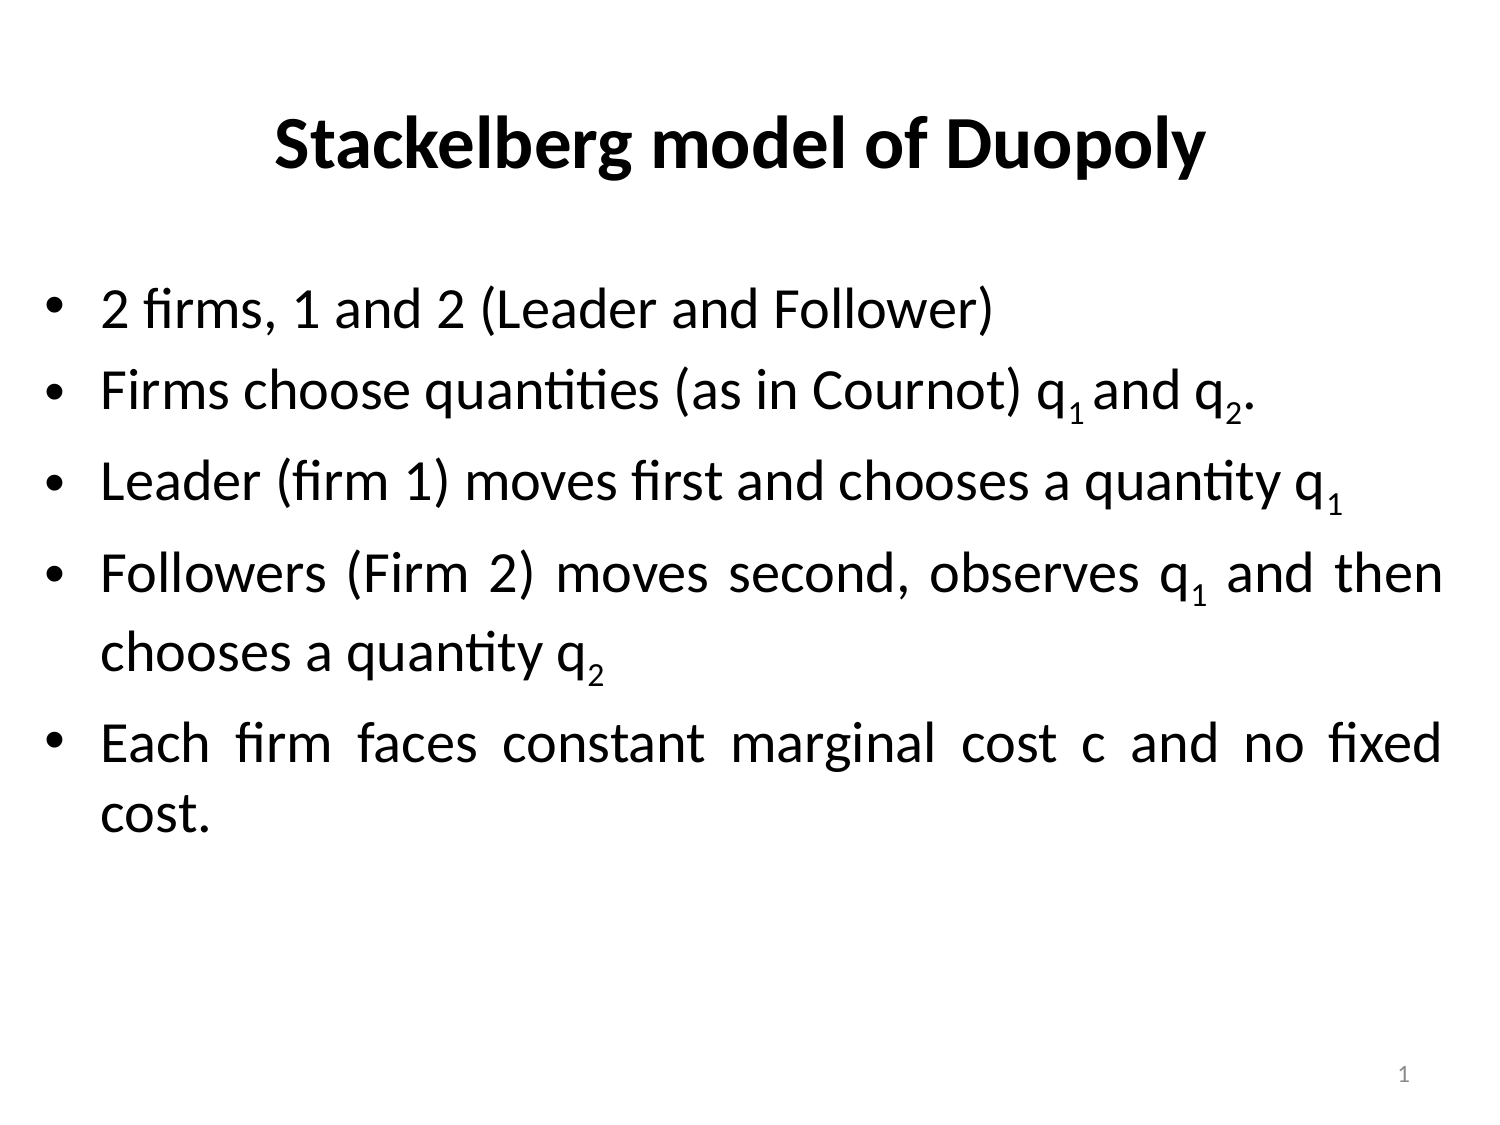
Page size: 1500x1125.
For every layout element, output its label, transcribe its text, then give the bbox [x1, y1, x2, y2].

slide_number 1 [1074, 1042, 1425, 1103]
title Stackelberg model of Duopoly [75, 45, 1425, 233]
list 2 firms, 1 and 2 (Leader and Follower) Firms choose quantities (as in Cournot) q1 and q2. Leader (firm 1) moves first and chooses a quantity q1 Followers (Firm 2) moves second, observes q1 and then chooses a quantity q2 Each firm faces constant marginal cost c and no fixed cost. [29, 262, 1459, 1005]
